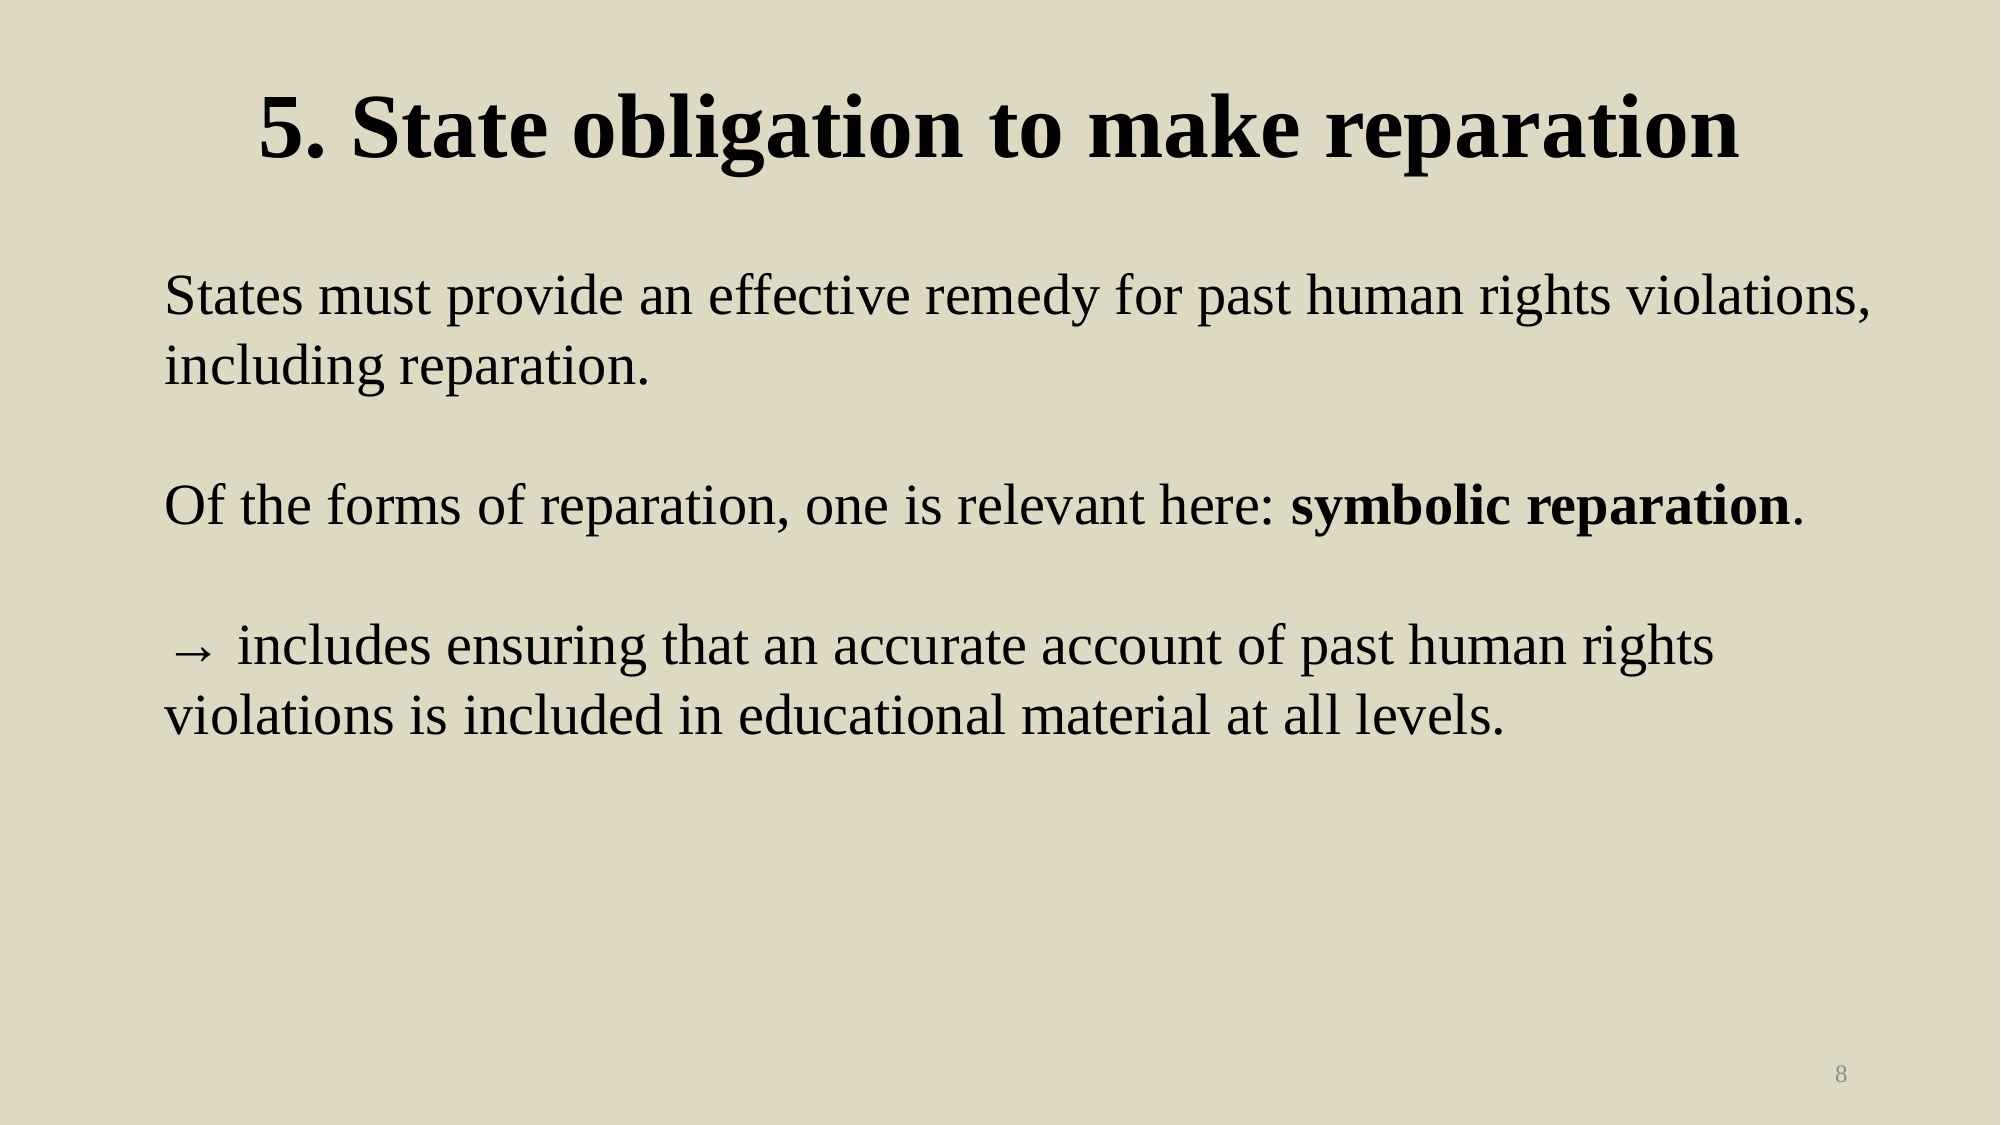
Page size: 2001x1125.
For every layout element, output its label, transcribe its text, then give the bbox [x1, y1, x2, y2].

slide_number 8 [1412, 1042, 1863, 1103]
list [137, 248, 1863, 1014]
title 5. State obligation to make reparation [137, 59, 1863, 195]
text_box States must provide an effective remedy for past human rights violations, including reparation. Of the forms of reparation, one is relevant here: symbolic reparation. → includes ensuring that an accurate account of past human rights violations is included in educational material at all levels. [150, 248, 1904, 754]
